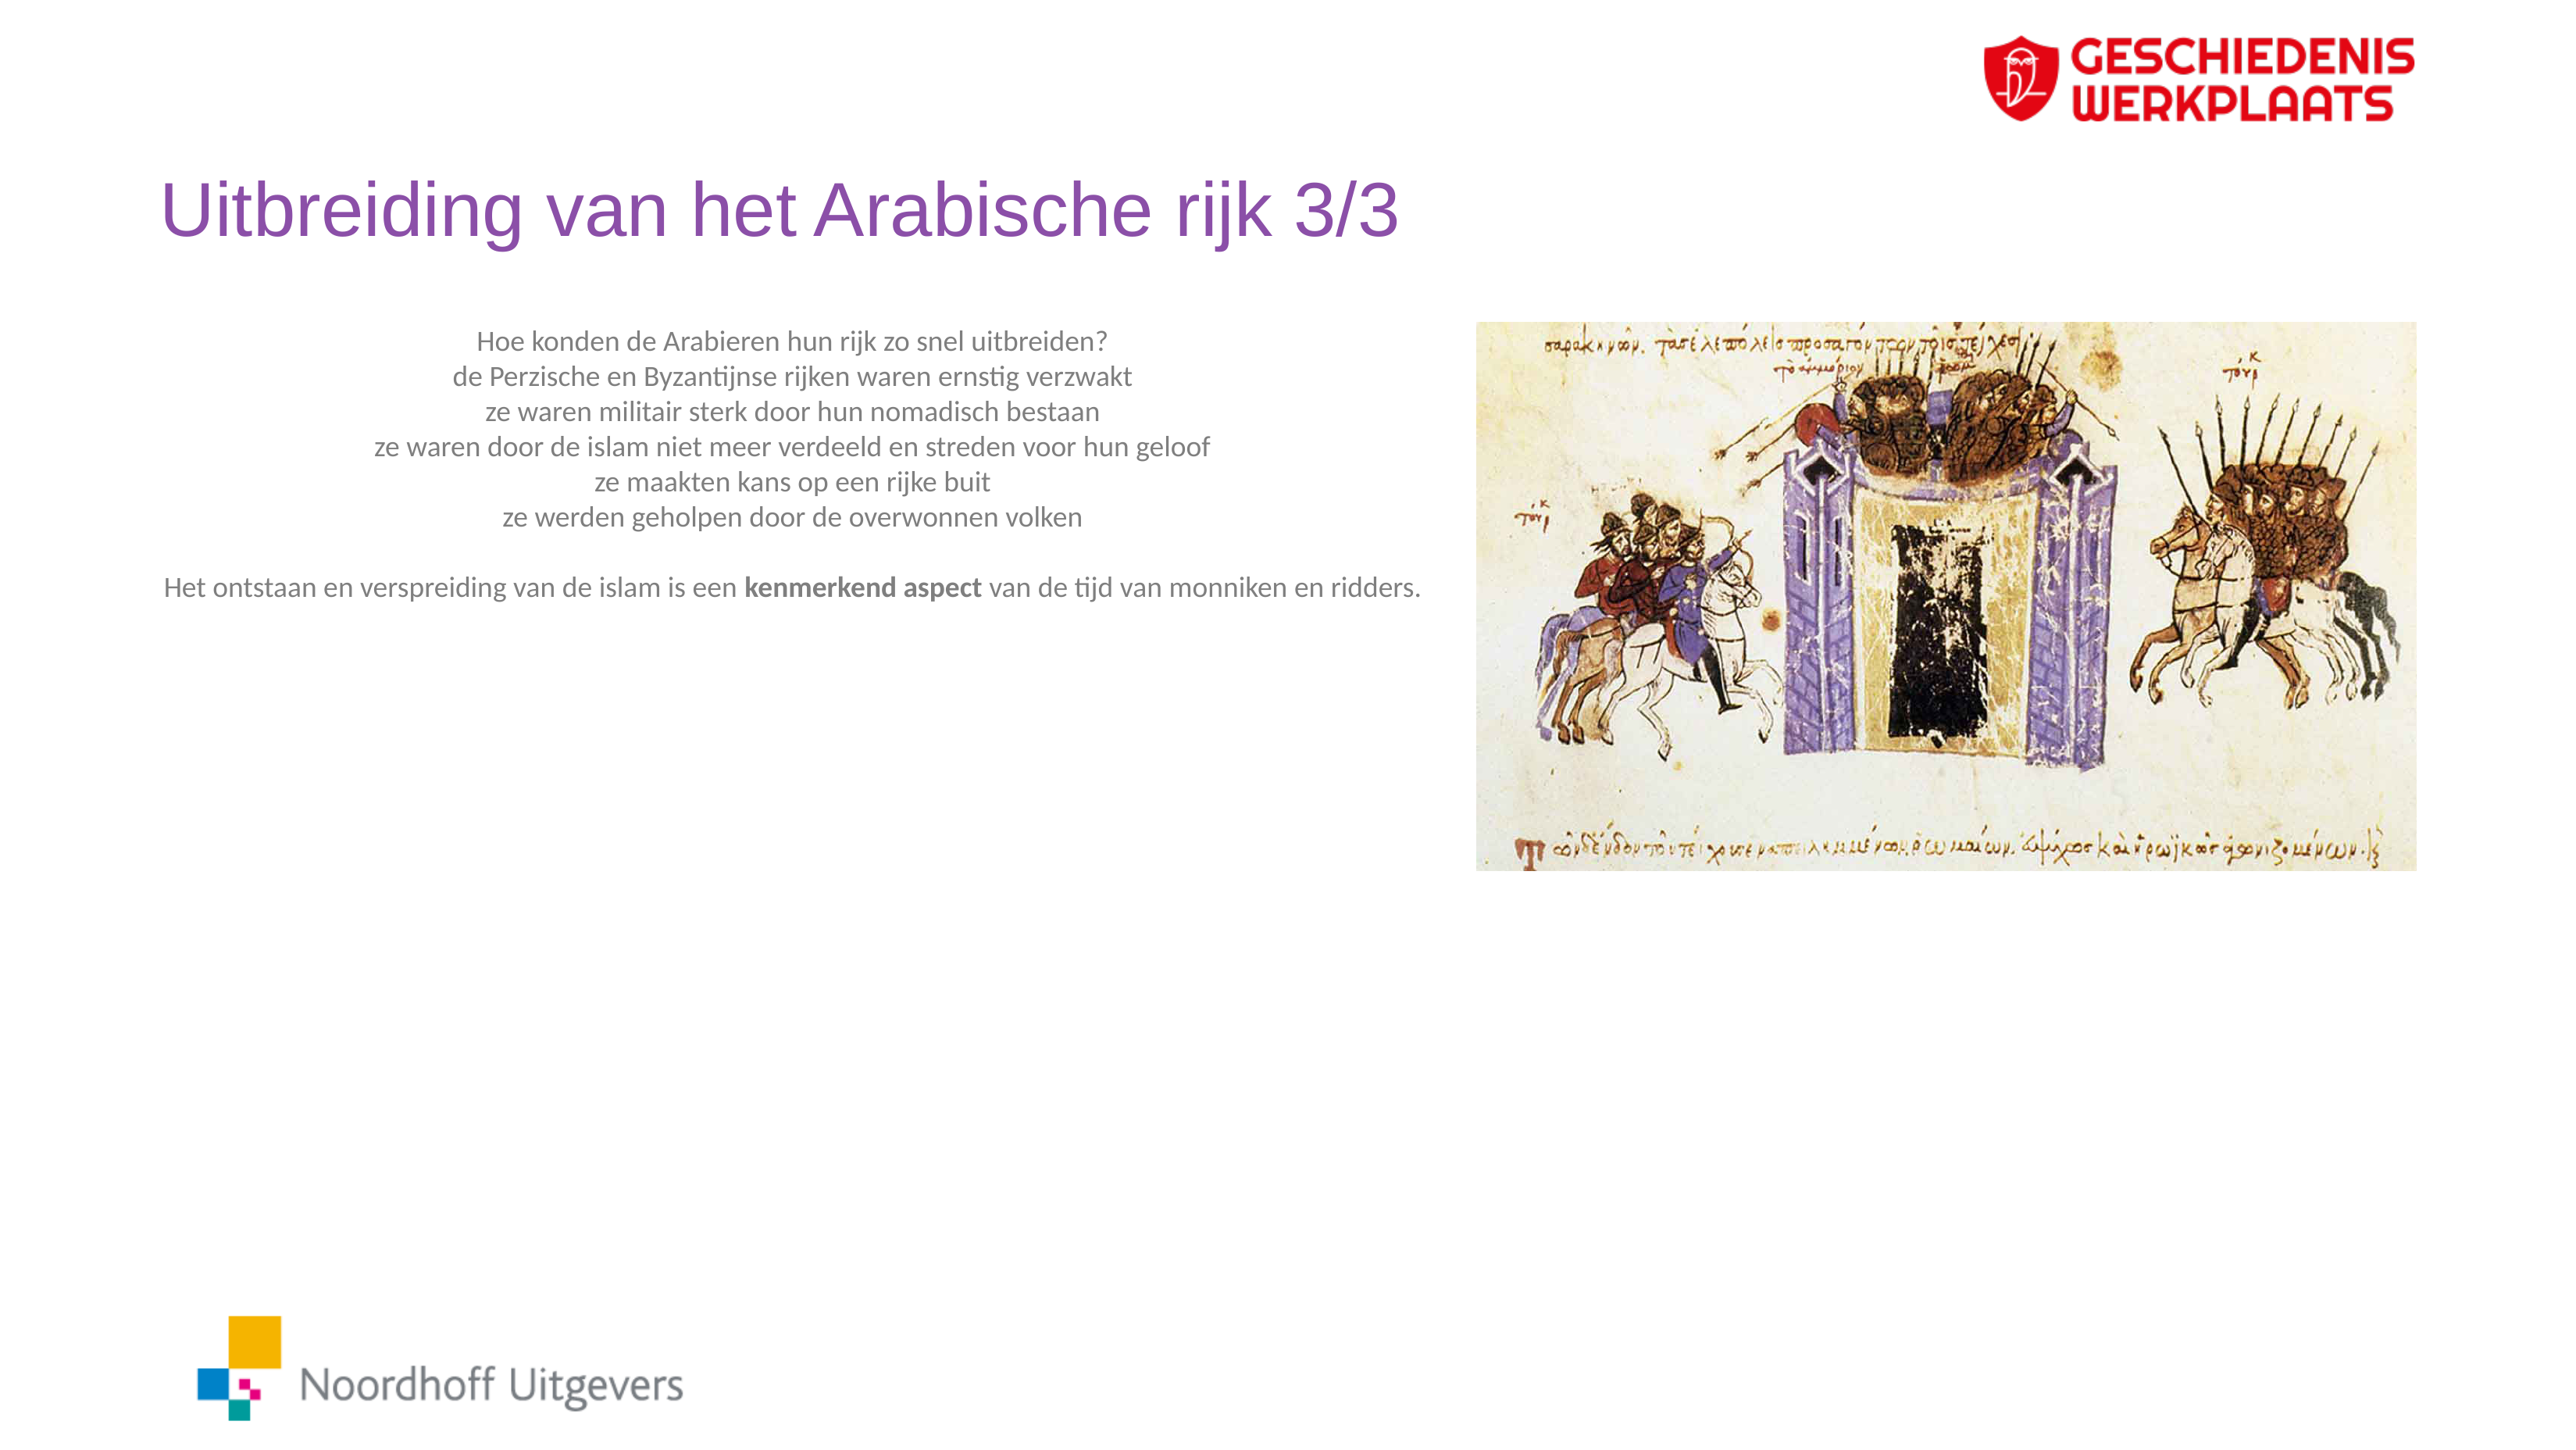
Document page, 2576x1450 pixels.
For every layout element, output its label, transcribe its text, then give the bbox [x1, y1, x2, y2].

picture [1610, 0, 2576, 161]
picture [1476, 322, 2417, 871]
list Hoe konden de Arabieren hun rijk zo snel uitbreiden? de Perzische en Byzantijnse rijken waren ernstig verzwakt ze waren militair sterk door hun nomadisch bestaan ze waren door de islam niet meer verdeeld en streden voor hun geloof ze maakten kans op een rijke buit ze werden geholpen door de overwonnen volken Het ontstaan en verspreiding van de islam is een kenmerkend aspect van de tijd van monniken en ridders. [159, 322, 1440, 1288]
picture [159, 1288, 802, 1449]
title Uitbreiding van het Arabische rijk 3/3 [159, 159, 2416, 266]
